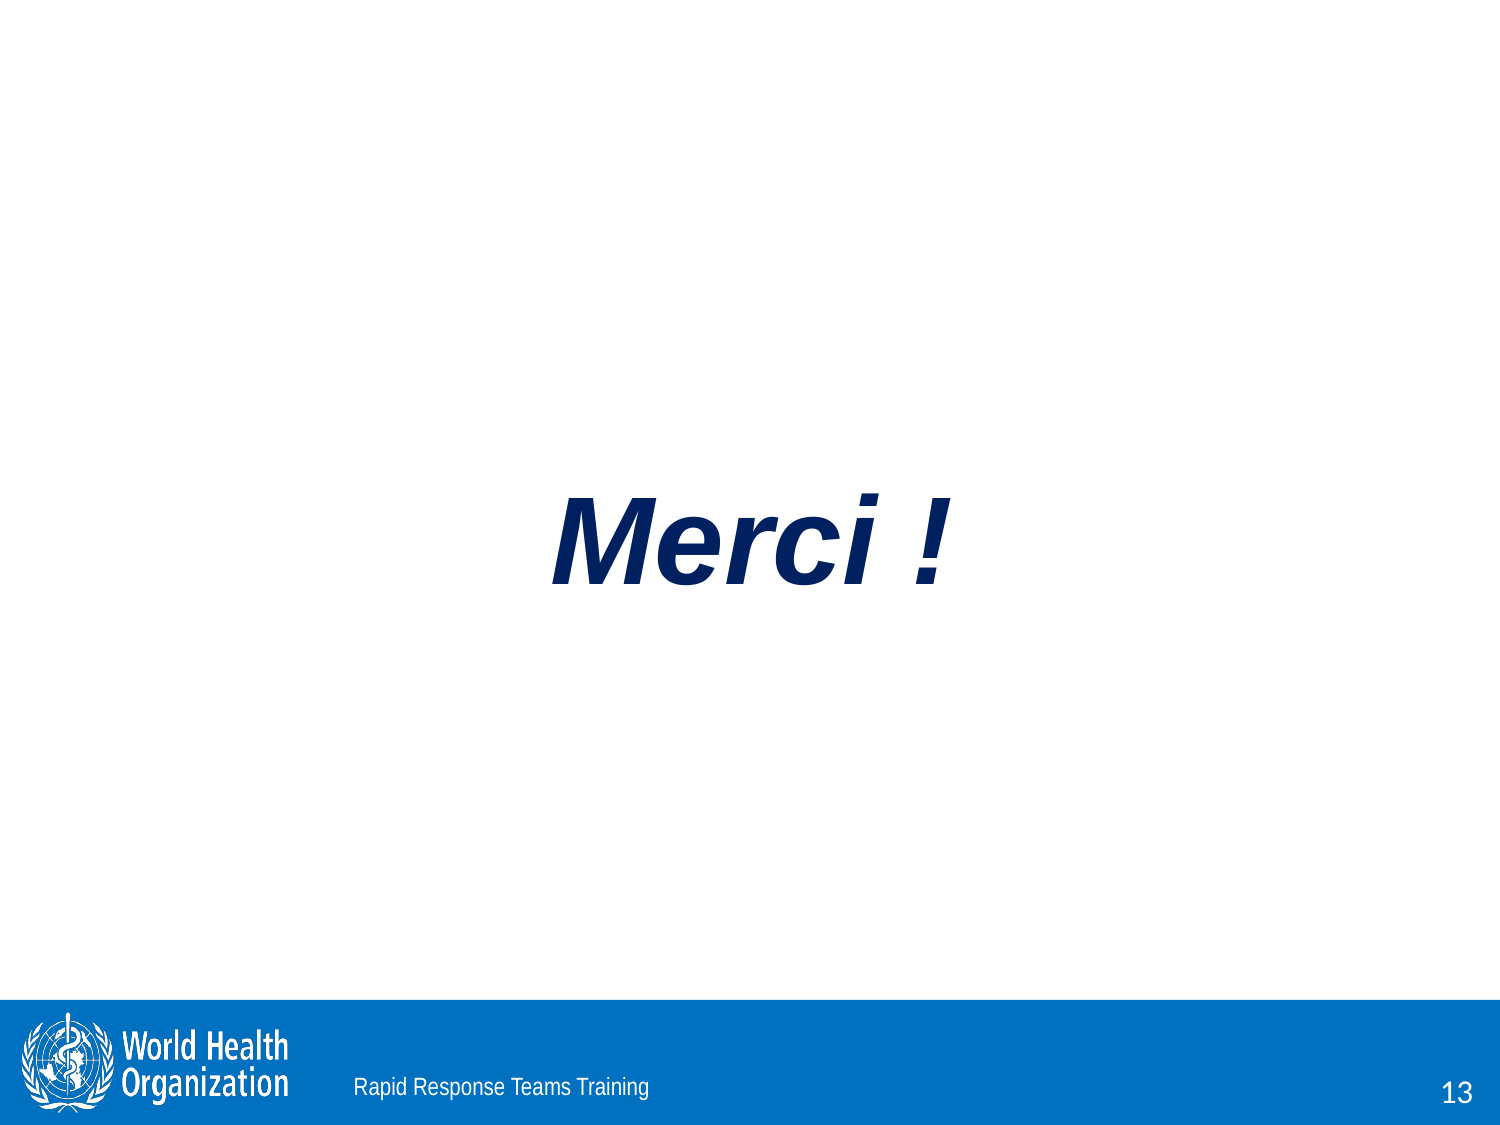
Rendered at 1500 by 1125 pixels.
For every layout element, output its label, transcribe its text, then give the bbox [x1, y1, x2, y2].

picture [21, 1012, 288, 1113]
title Merci ! [76, 440, 1427, 628]
